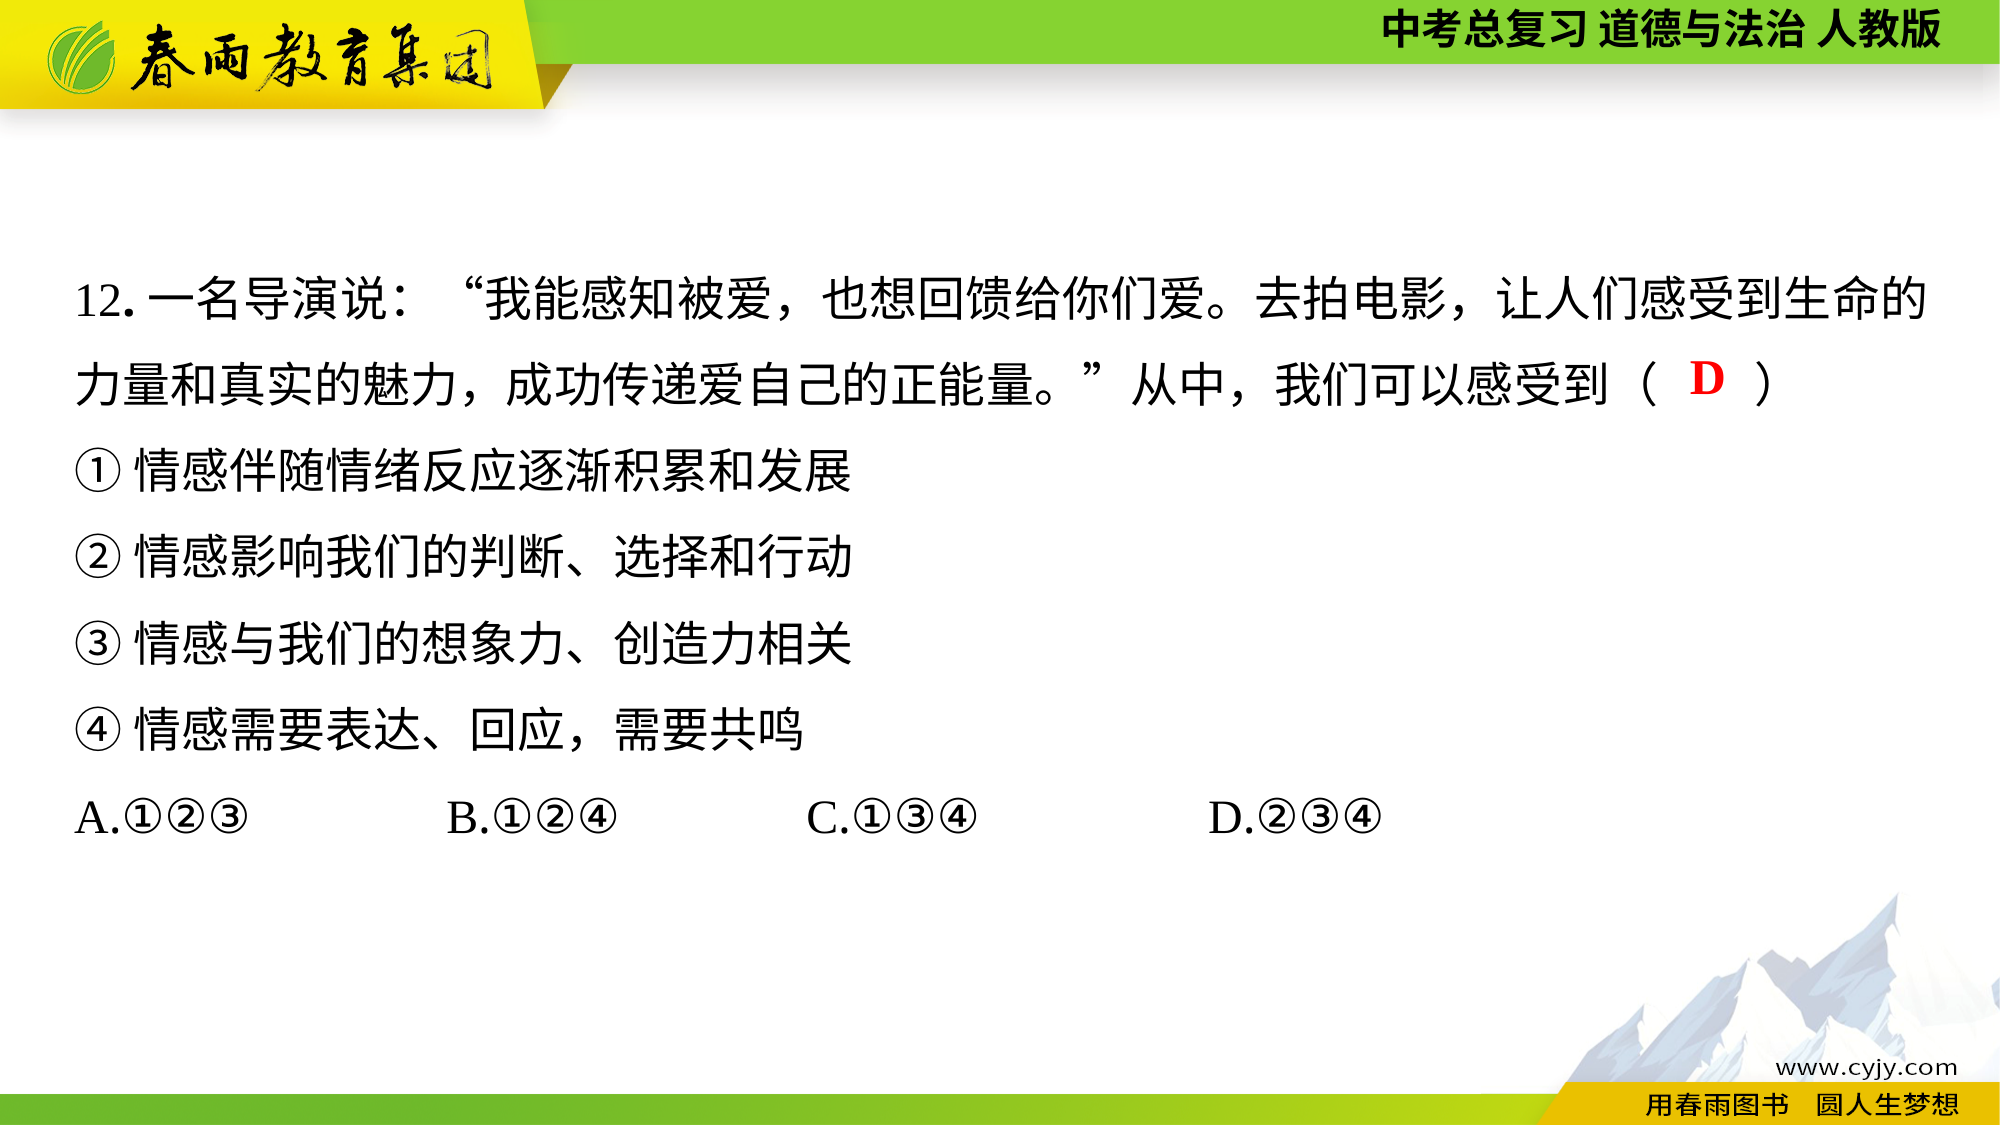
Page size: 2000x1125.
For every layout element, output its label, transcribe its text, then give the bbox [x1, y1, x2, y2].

text_box D [1675, 337, 1741, 412]
list 12.一名导演说：“我能感知被爱，也想回馈给你们爱。去拍电影，让人们感受到生命的力量和真实的魅力，成功传递爱自己的正能量。”从中，我们可以感受到（ ） ①情感伴随情绪反应逐渐积累和发展 ②情感影响我们的判断、选择和行动 ③情感与我们的想象力、创造力相关 ④情感需要表达、回应，需要共鸣 A.①②③ B.①②④ C.①③④ D.②③④ [59, 232, 1944, 846]
picture [0, 0, 2000, 1125]
